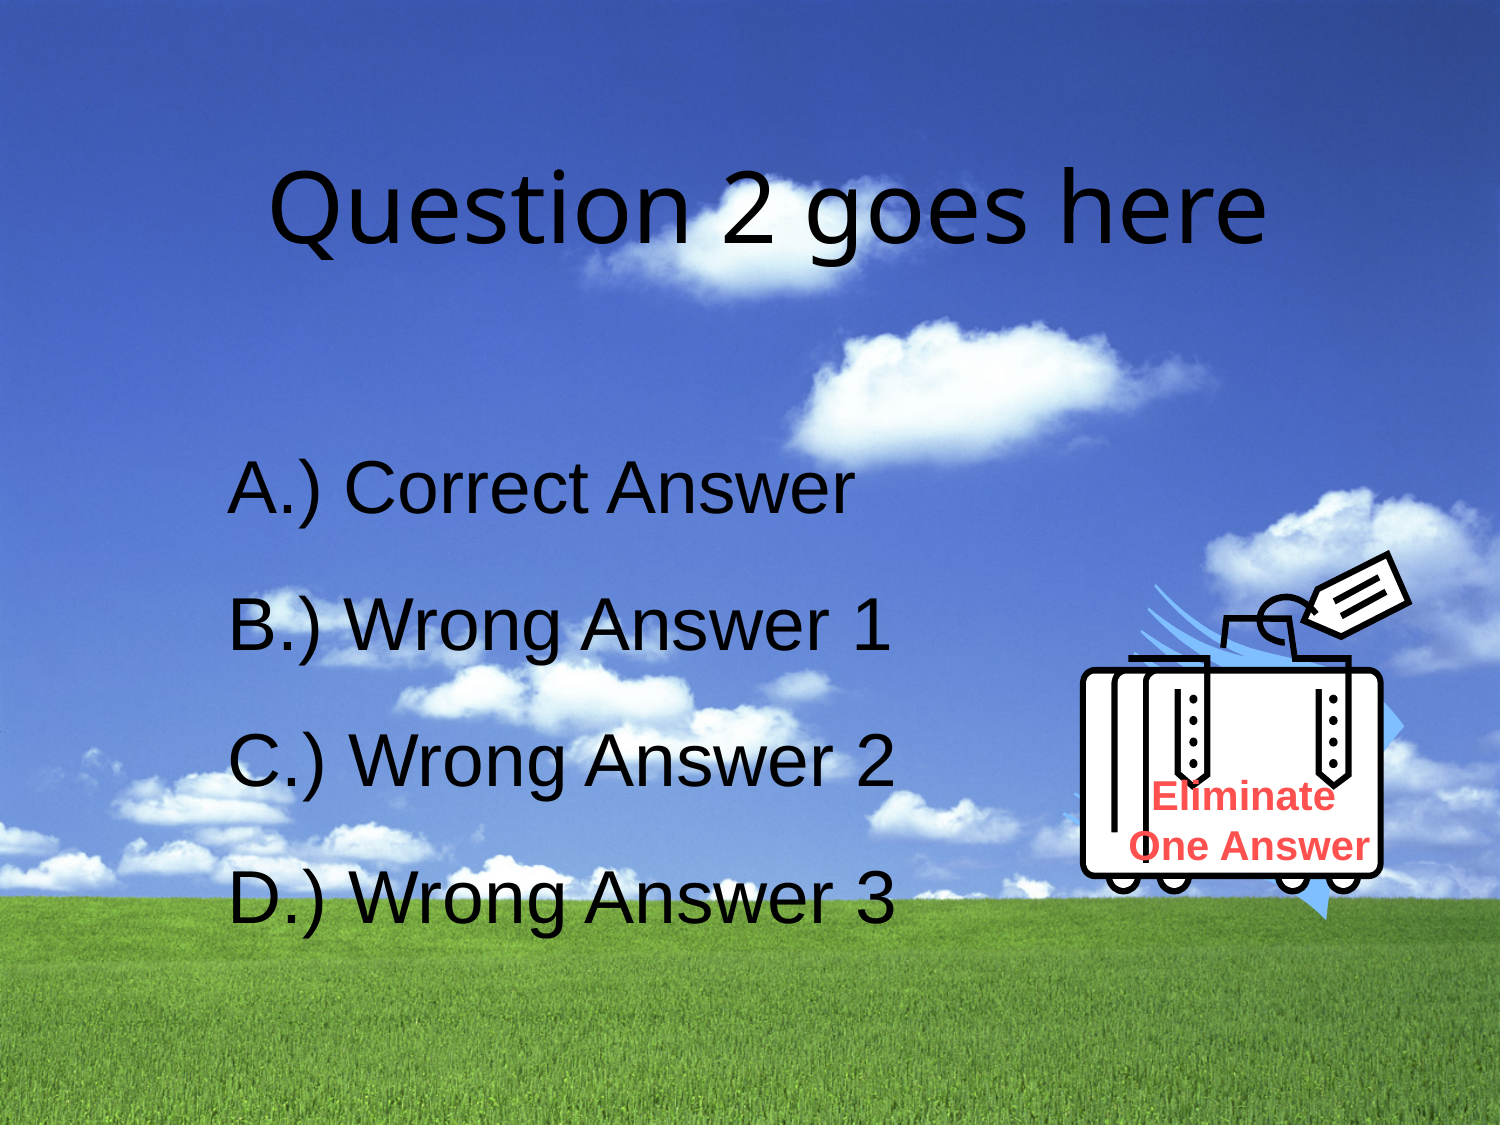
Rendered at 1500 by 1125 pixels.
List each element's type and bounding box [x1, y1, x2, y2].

picture [0, 0, 1500, 1125]
text_box [1062, 549, 1413, 921]
